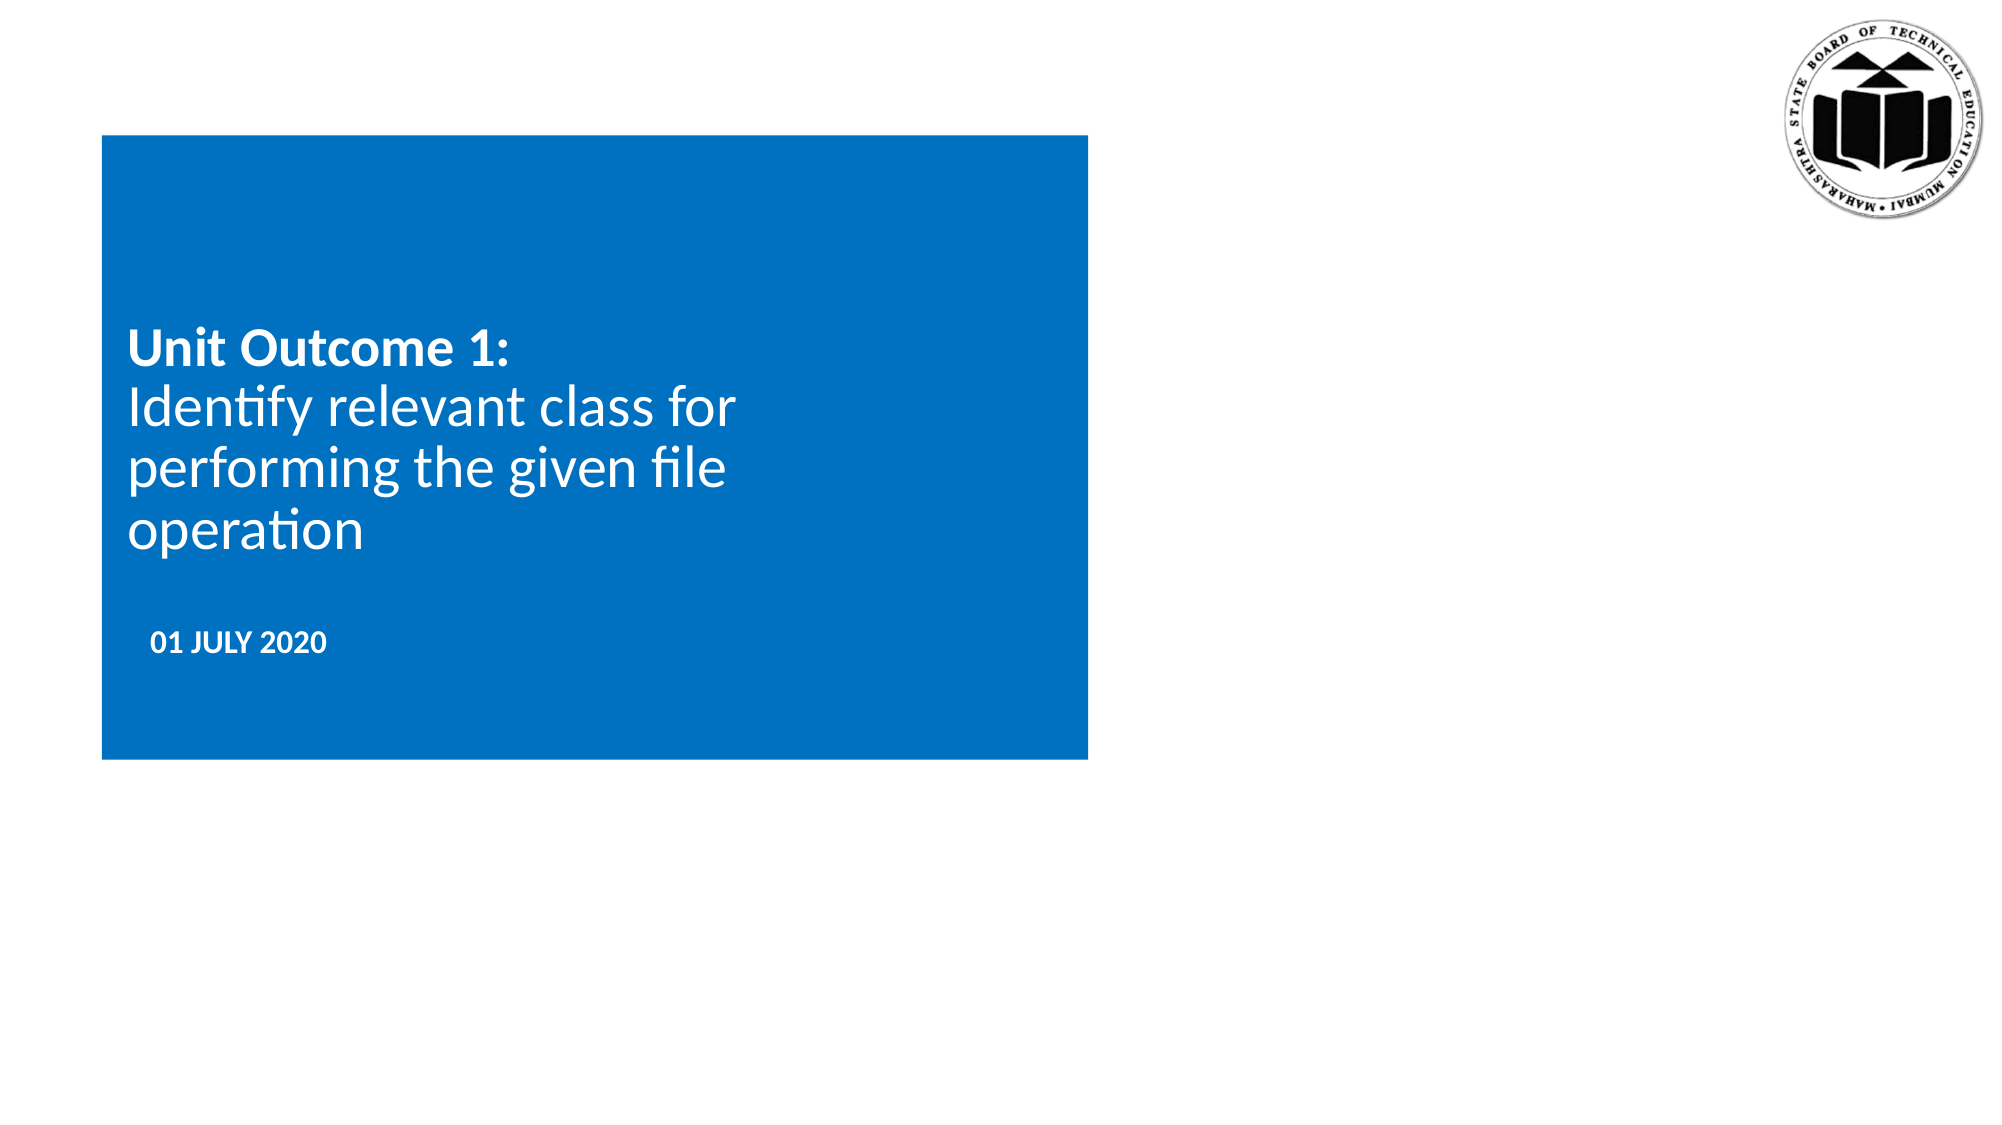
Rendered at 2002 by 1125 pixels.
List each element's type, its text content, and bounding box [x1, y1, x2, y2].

subtitle 01 JULY 2020 [150, 620, 1040, 846]
picture [1764, 0, 2001, 237]
title Unit Outcome 1: Identify relevant class for performing the given file operation [127, 320, 838, 482]
